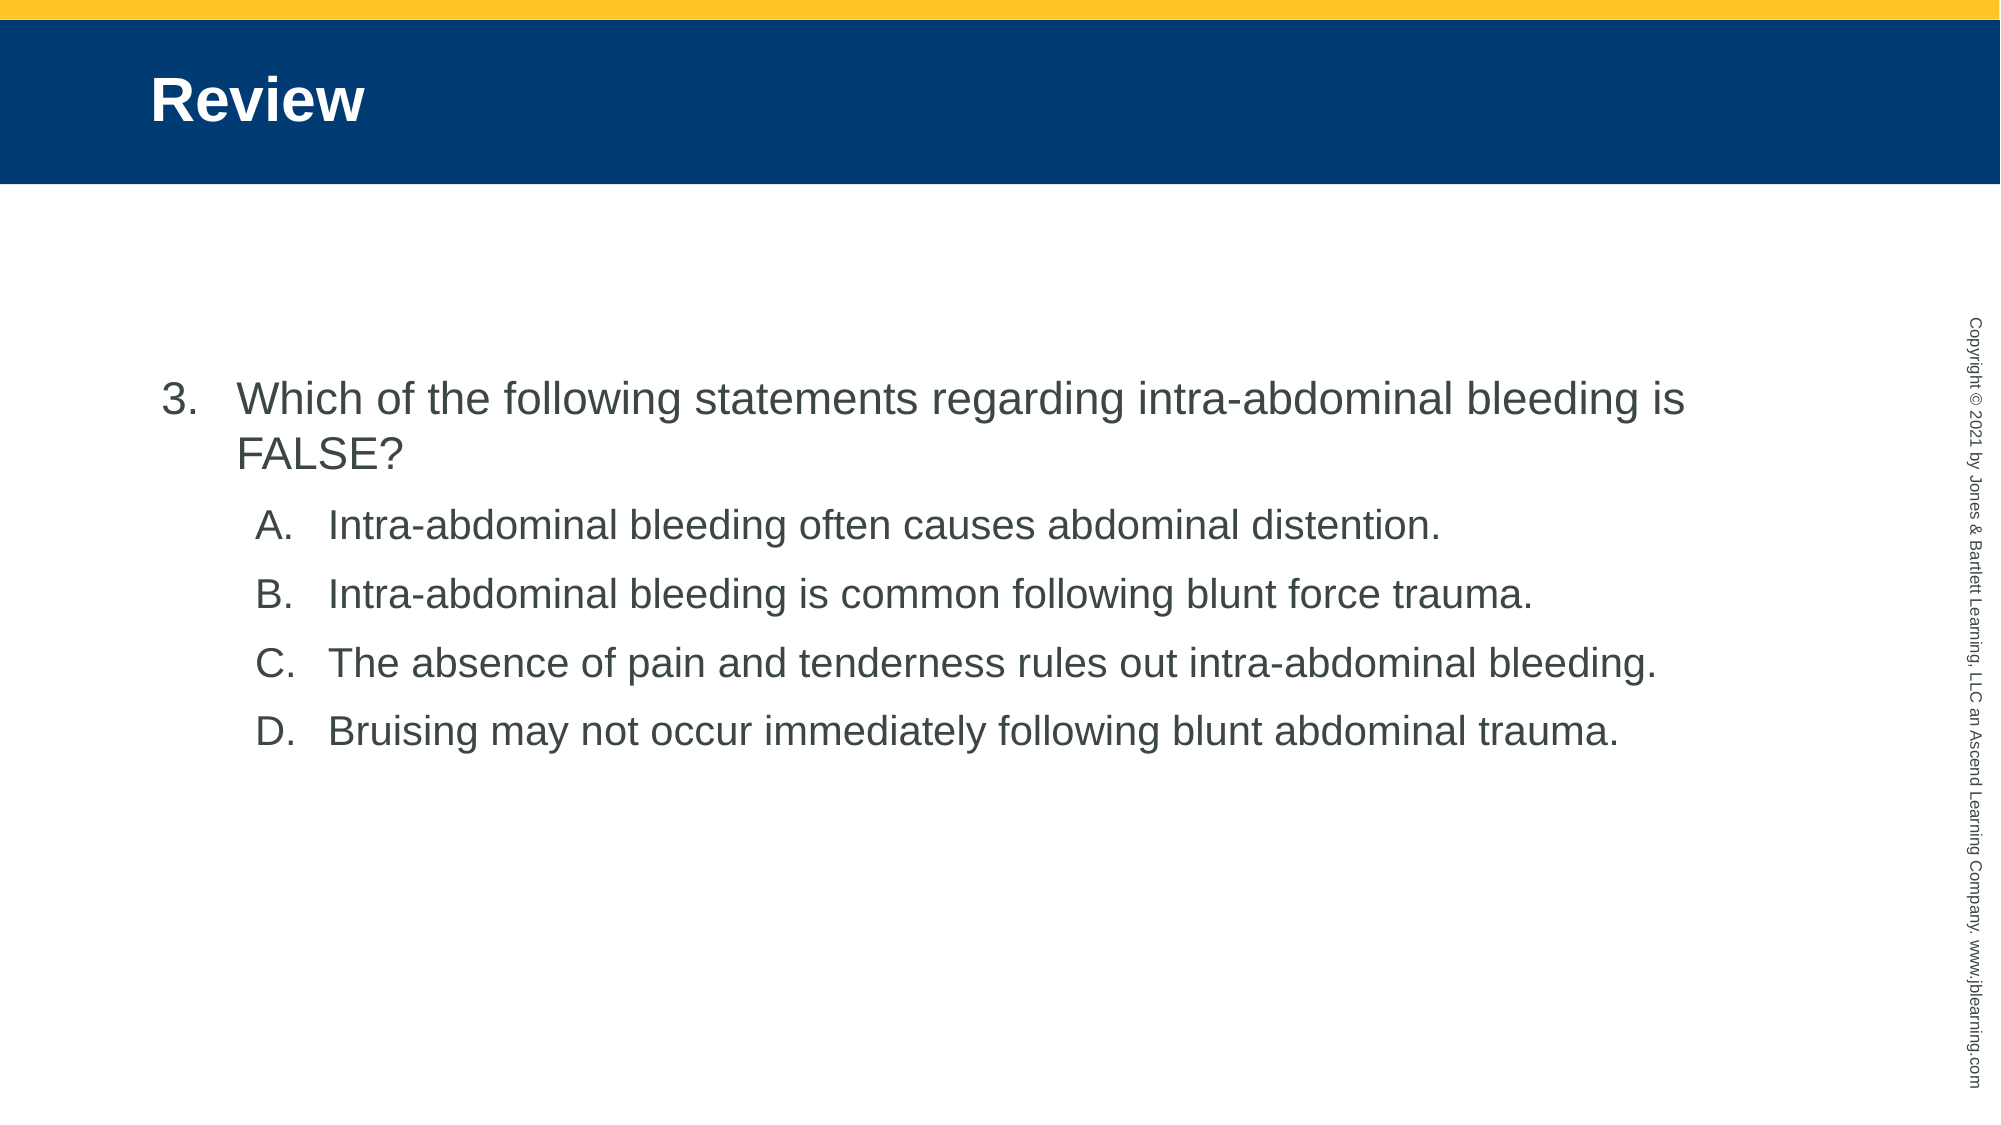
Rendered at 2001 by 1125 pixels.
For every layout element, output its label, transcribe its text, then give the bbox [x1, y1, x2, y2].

title Review [0, 19, 2000, 185]
list Which of the following statements regarding intra-abdominal bleeding is FALSE? Intra-abdominal bleeding often causes abdominal distention. Intra-abdominal bleeding is common following blunt force trauma. The absence of pain and tenderness rules out intra-abdominal bleeding. Bruising may not occur immediately following blunt abdominal trauma. [146, 361, 1859, 1016]
